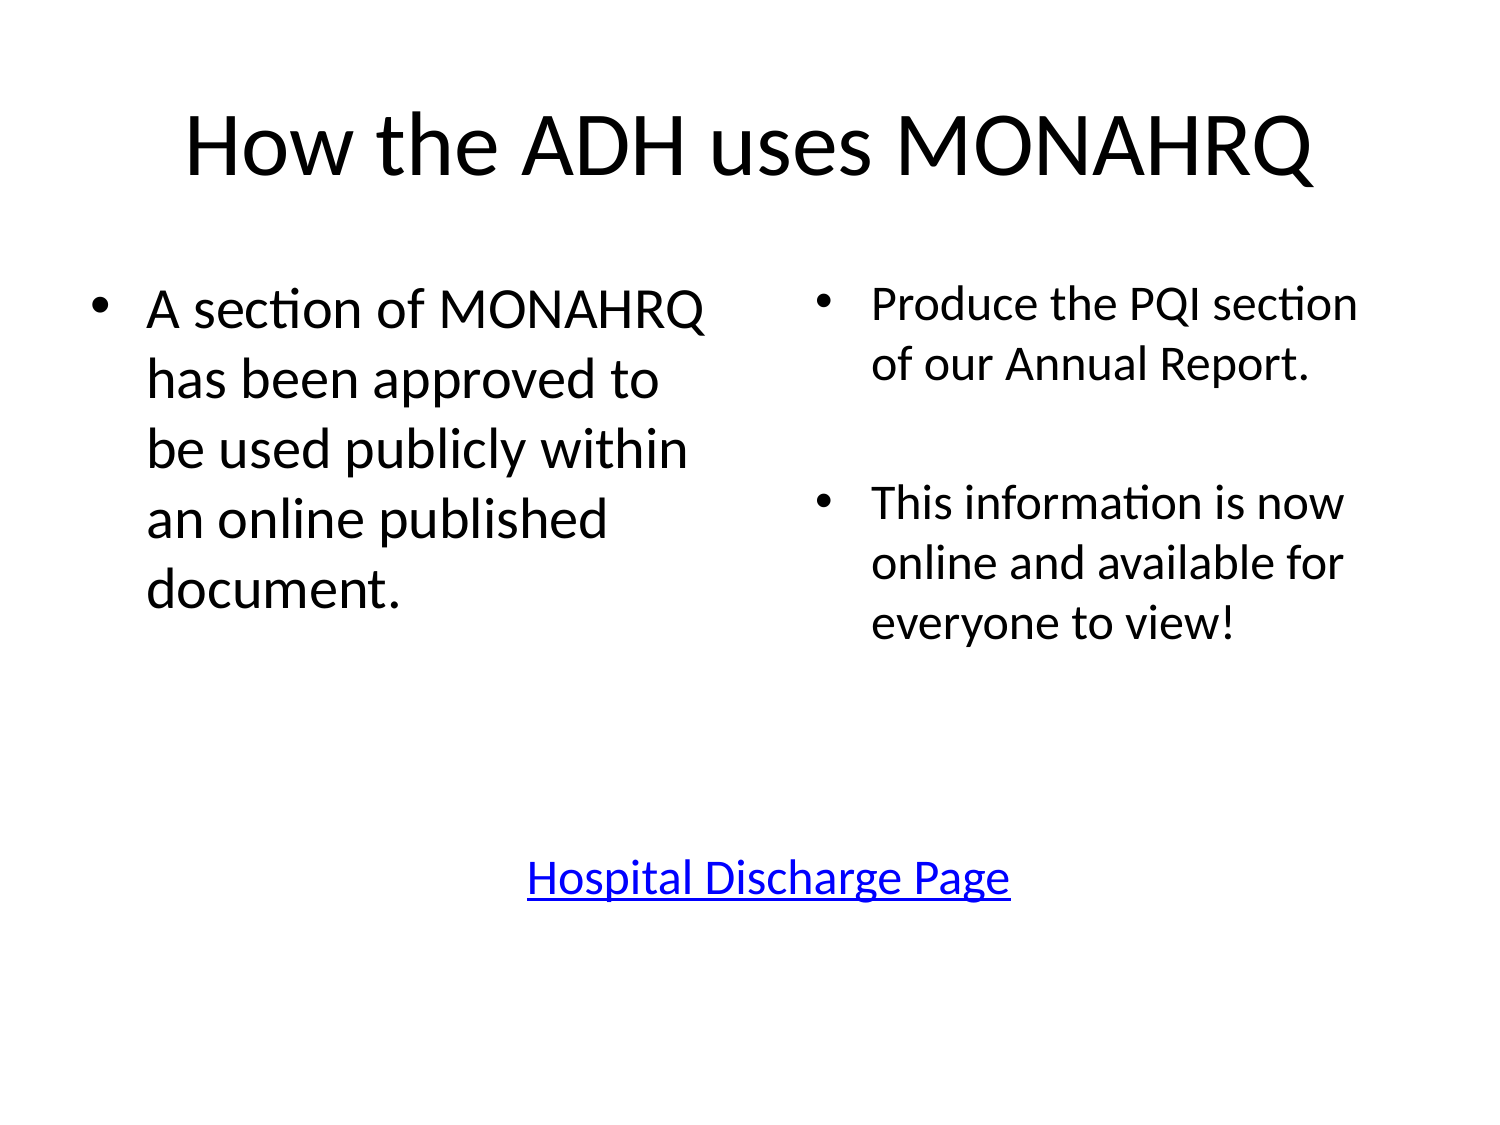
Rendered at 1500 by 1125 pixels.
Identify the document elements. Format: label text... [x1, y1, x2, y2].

list A section of MONAHRQ has been approved to be used publicly within an online published document. [75, 262, 738, 663]
list Produce the PQI section of our Annual Report. This information is now online and available for everyone to view! [800, 262, 1425, 688]
text_box Hospital Discharge Page [450, 837, 1088, 973]
title How the ADH uses MONAHRQ [75, 45, 1425, 233]
